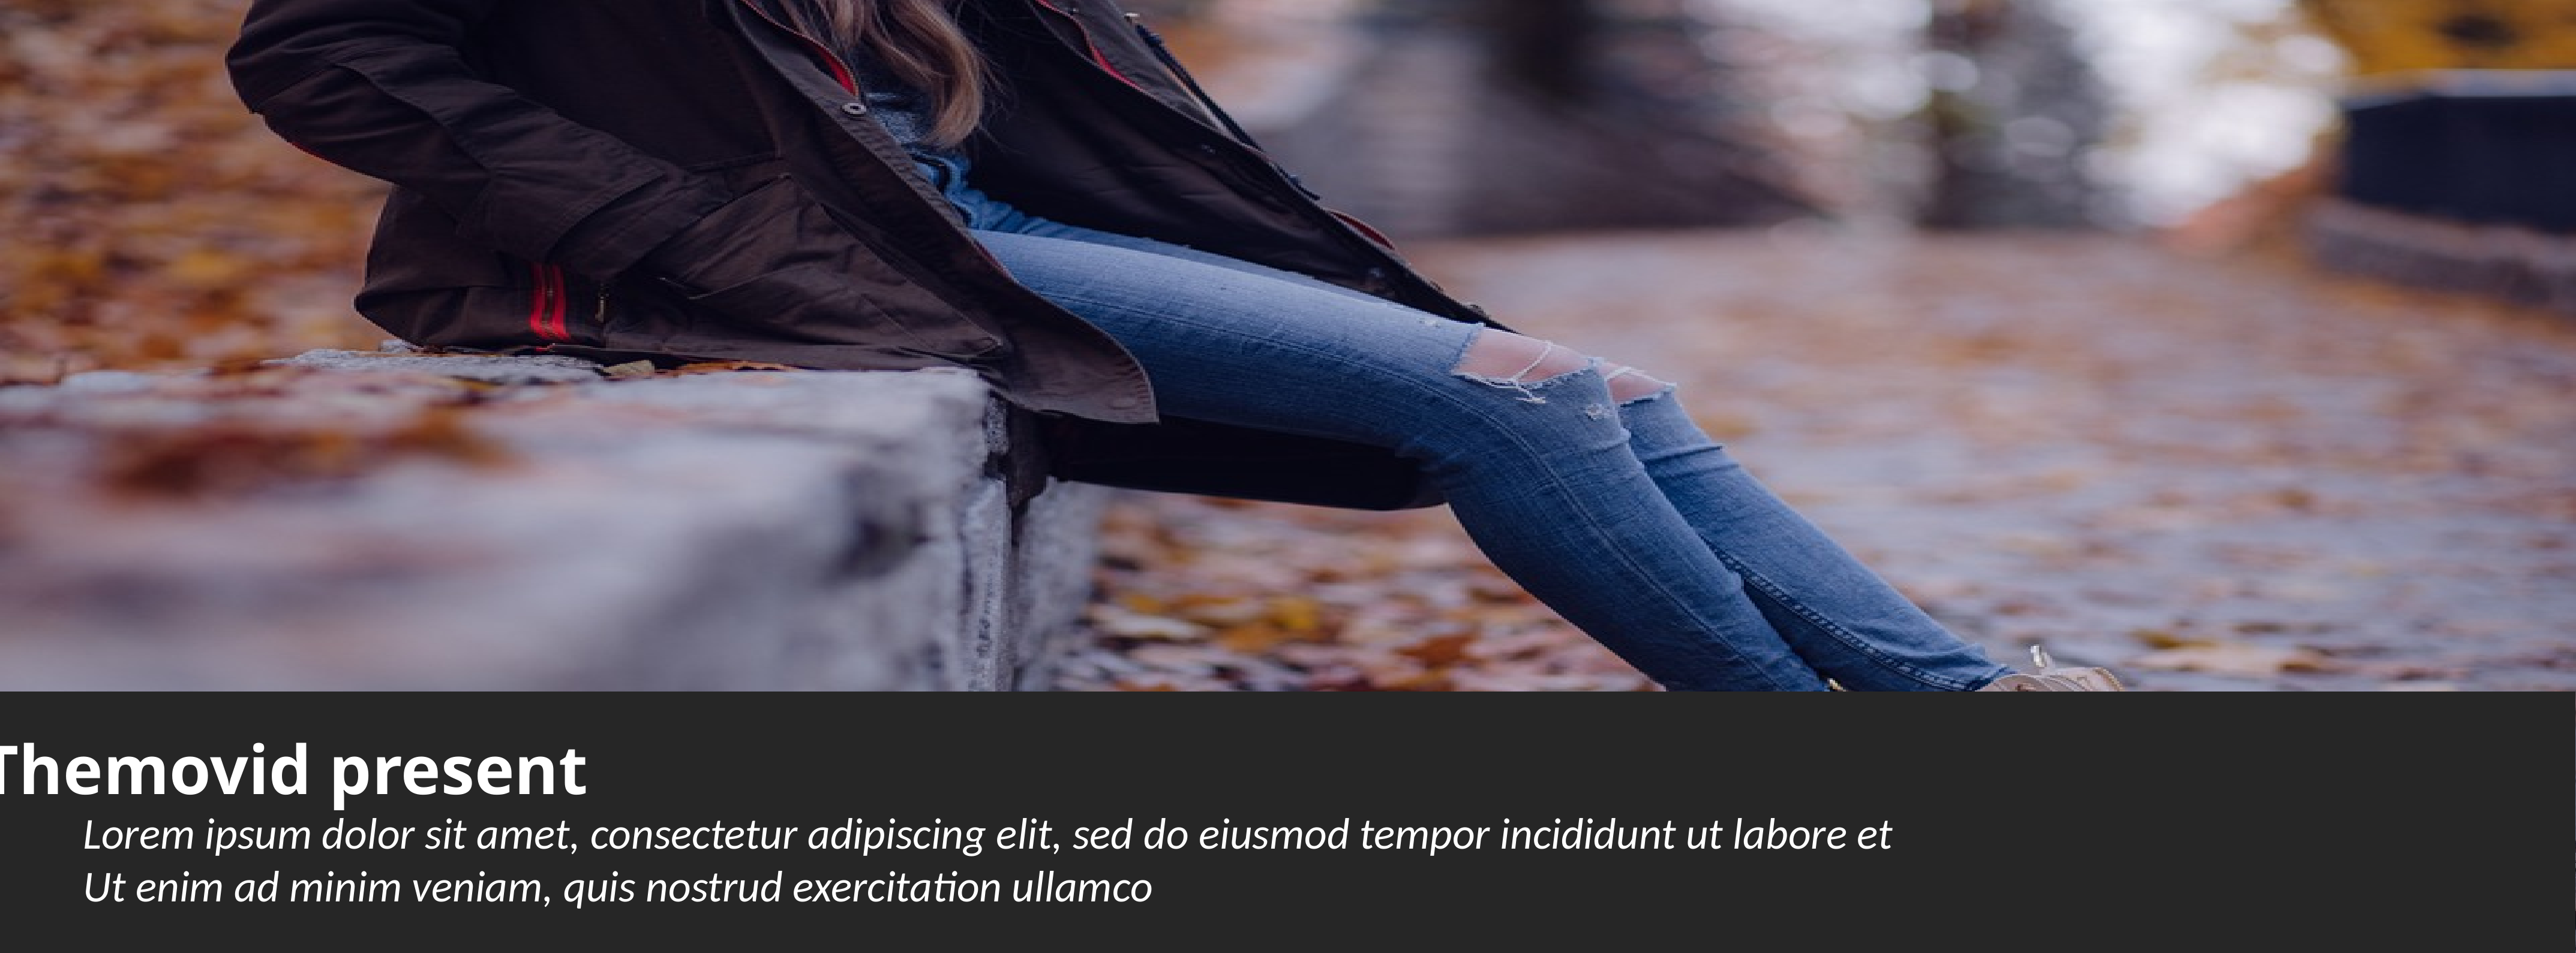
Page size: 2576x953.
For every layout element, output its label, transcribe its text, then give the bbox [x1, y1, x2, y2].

text_box [0, 691, 2576, 953]
text_box Themovid present [0, 722, 598, 813]
text_box [0, 0, 2576, 691]
text_box Lorem ipsum dolor sit amet, consectetur adipiscing elit, sed do eiusmod tempor incididunt ut labore et Ut enim ad minim veniam, quis nostrud exercitation ullamco [74, 800, 1951, 915]
